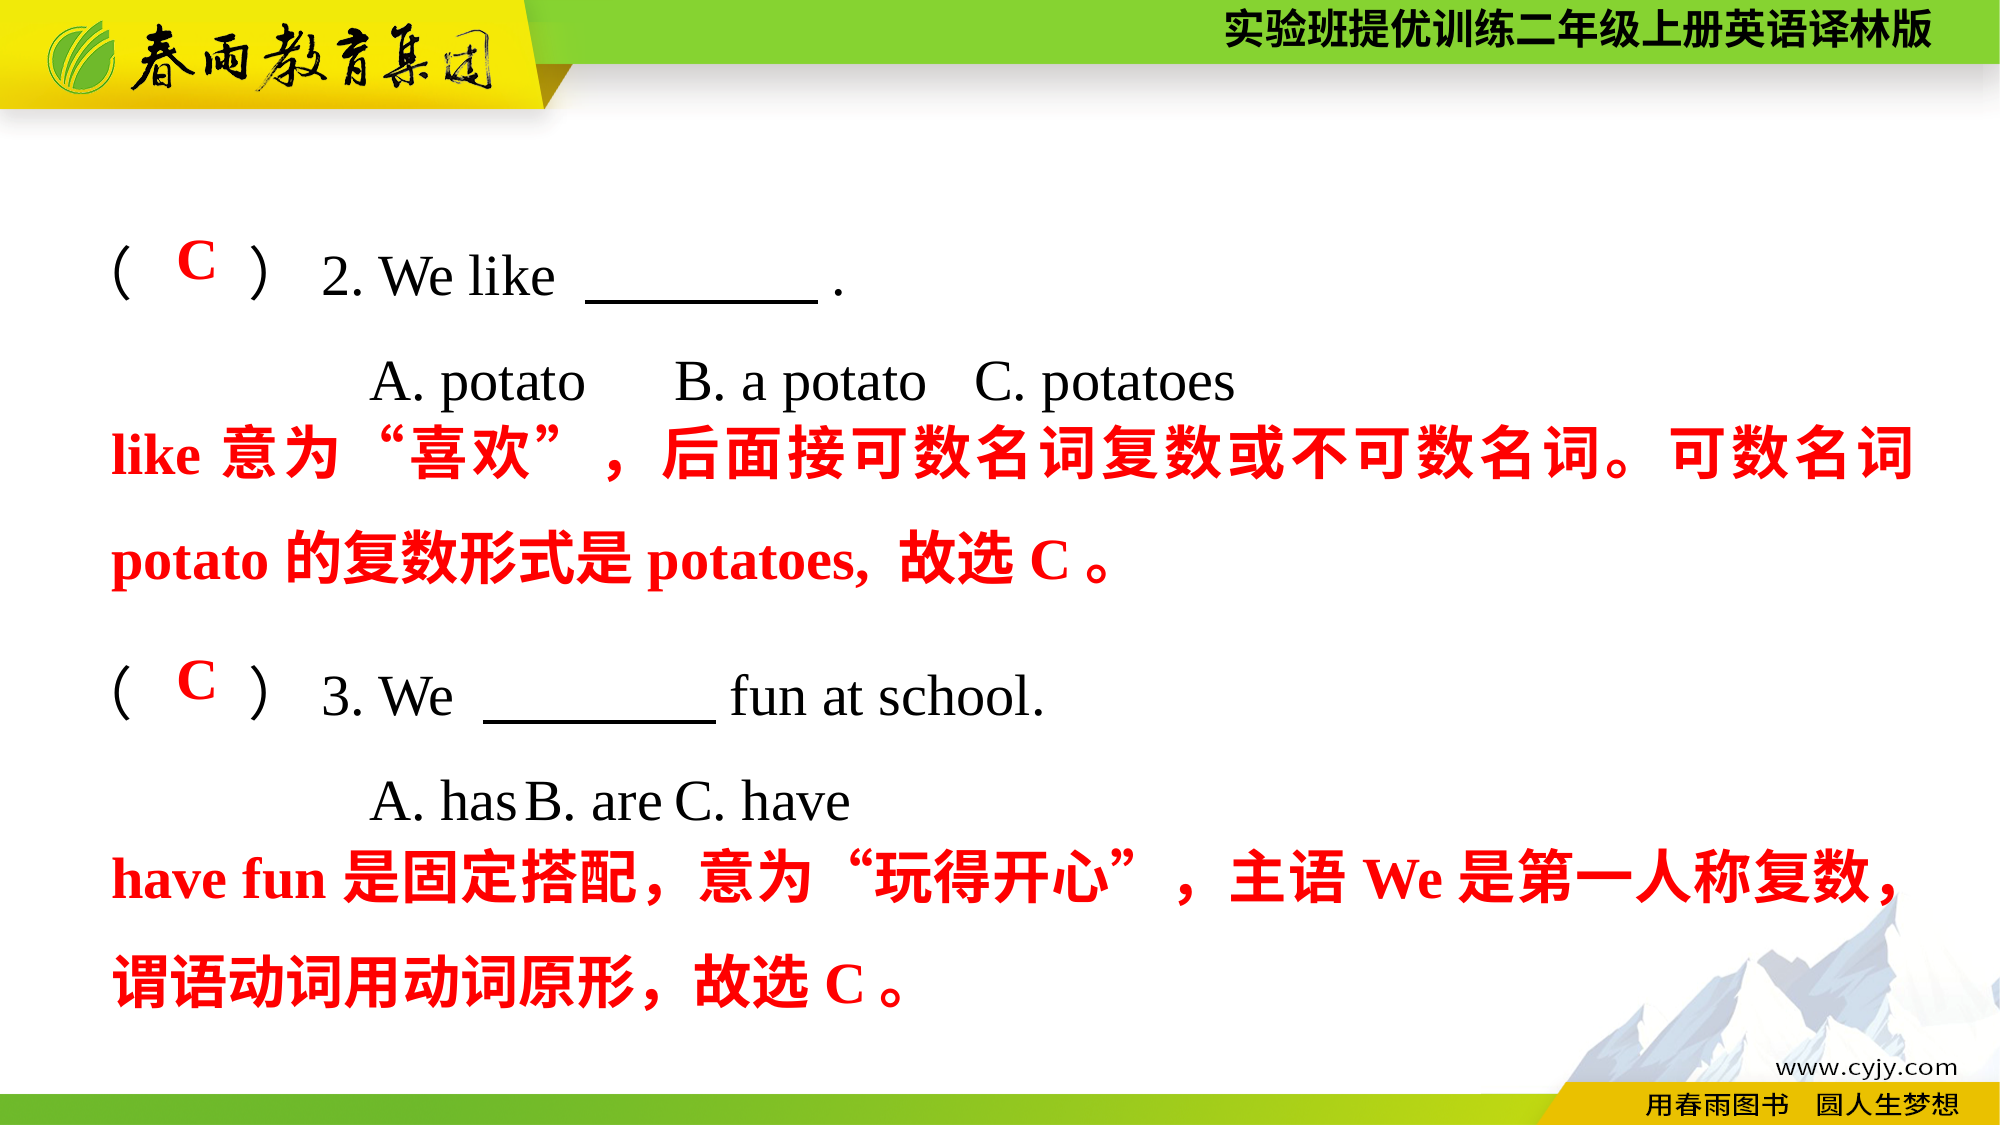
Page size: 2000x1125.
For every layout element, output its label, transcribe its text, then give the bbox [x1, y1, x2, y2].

picture [0, 0, 2000, 1125]
text_box C [161, 213, 234, 299]
list （ ）2. We like . A. potato B. a potato C. potatoes （ ）3. We fun at school. A. has B. are C. have [59, 194, 1944, 846]
text_box have fun是固定搭配，意为“玩得开心”，主语We是第一人称复数，谓语动词用动词原形，故选C。 [96, 797, 1945, 1023]
text_box C [161, 633, 234, 719]
text_box like意为“喜欢”，后面接可数名词复数或不可数名词。可数名词potato的复数形式是potatoes, 故选C。 [96, 373, 1945, 599]
